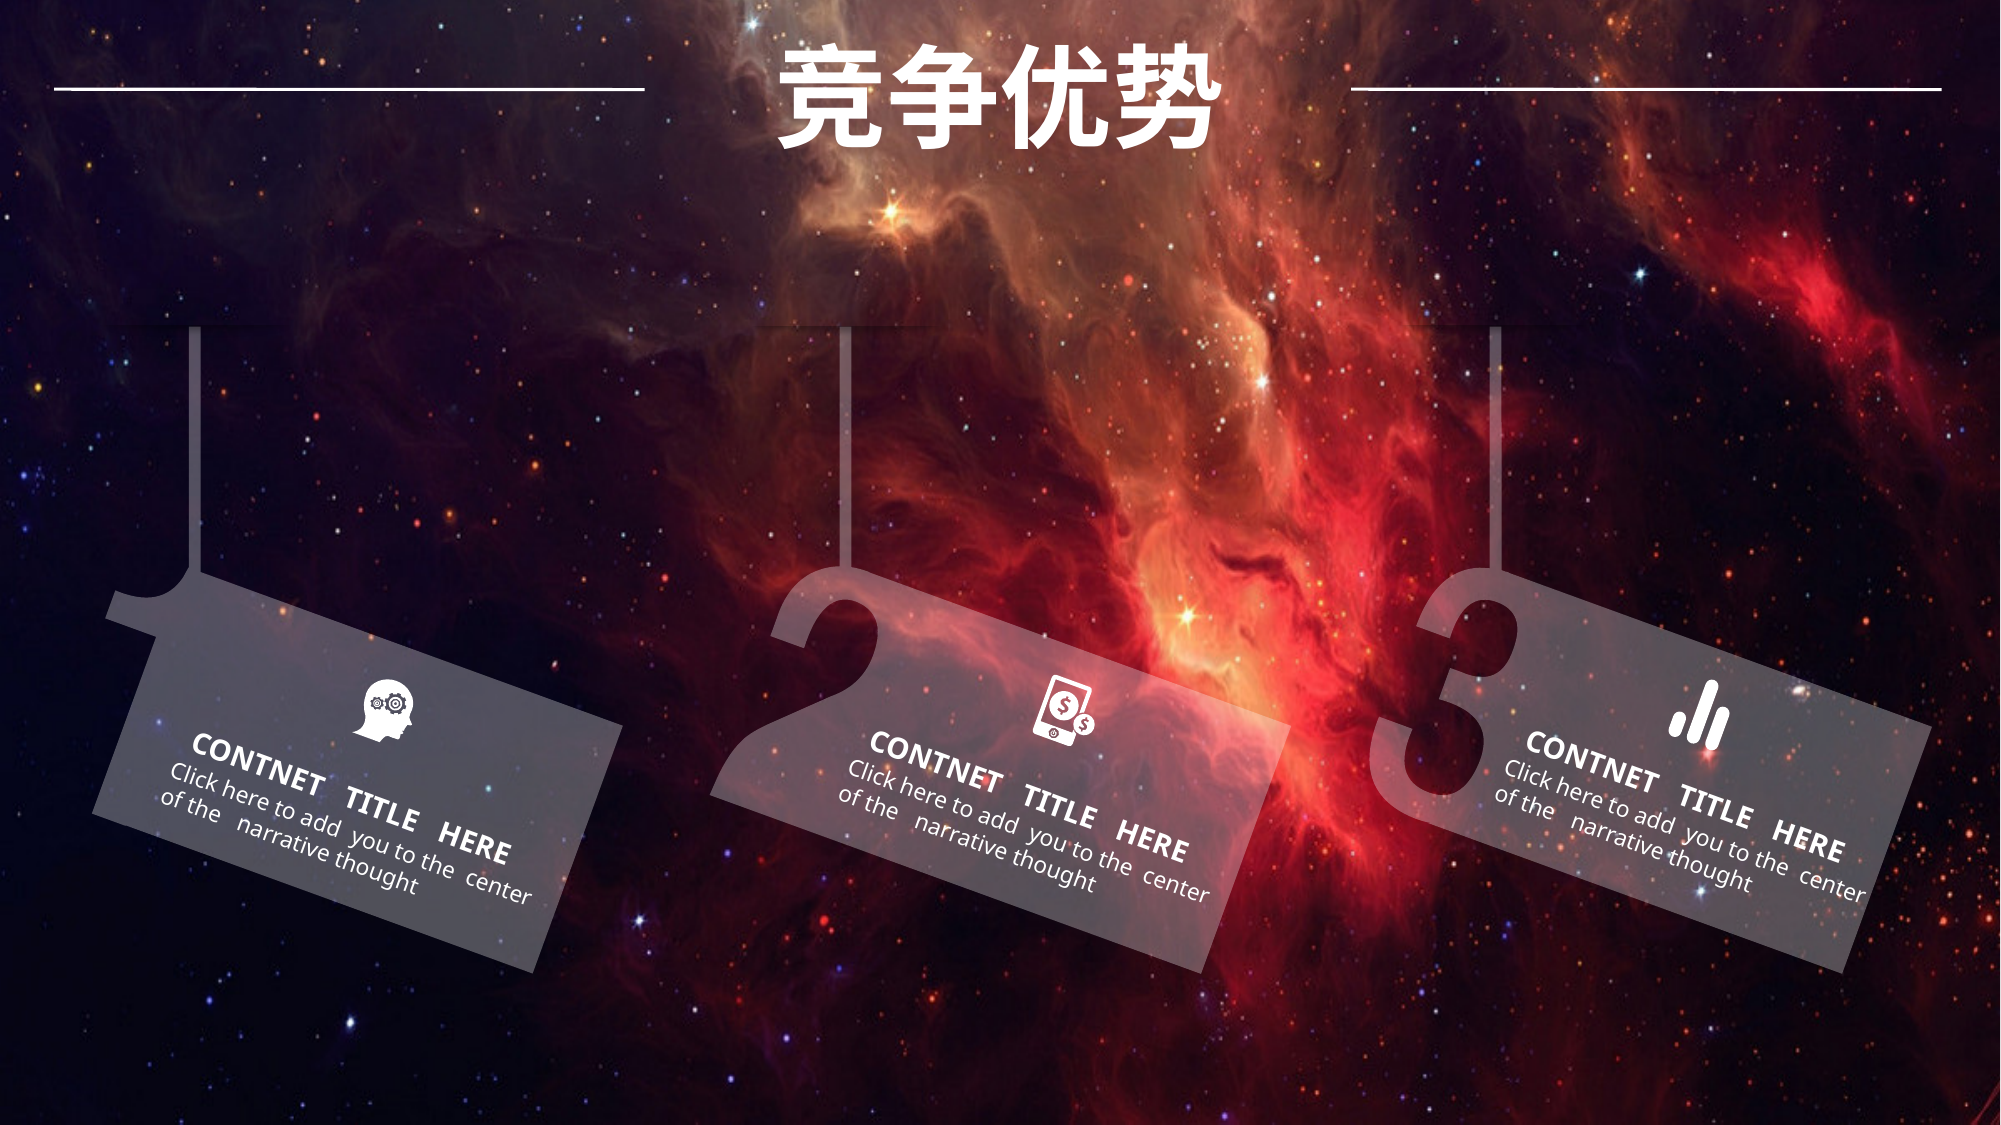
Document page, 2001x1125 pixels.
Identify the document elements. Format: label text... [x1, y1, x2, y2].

text_box [1369, 341, 1932, 974]
text_box [91, 341, 623, 974]
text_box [361, 680, 418, 744]
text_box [1040, 681, 1099, 745]
text_box CONTNET TITLE HERE Click here to add you to the center of the narrative thought [141, 695, 571, 950]
text_box [709, 342, 1292, 974]
text_box CONTNET TITLE HERE Click here to add you to the center of the narrative thought [1474, 693, 1904, 948]
text_box 竞争优势 [760, 19, 1240, 170]
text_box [1676, 678, 1729, 746]
text_box CONTNET TITLE HERE Click here to add you to the center of the narrative thought [818, 693, 1248, 948]
picture [0, 0, 2001, 1125]
